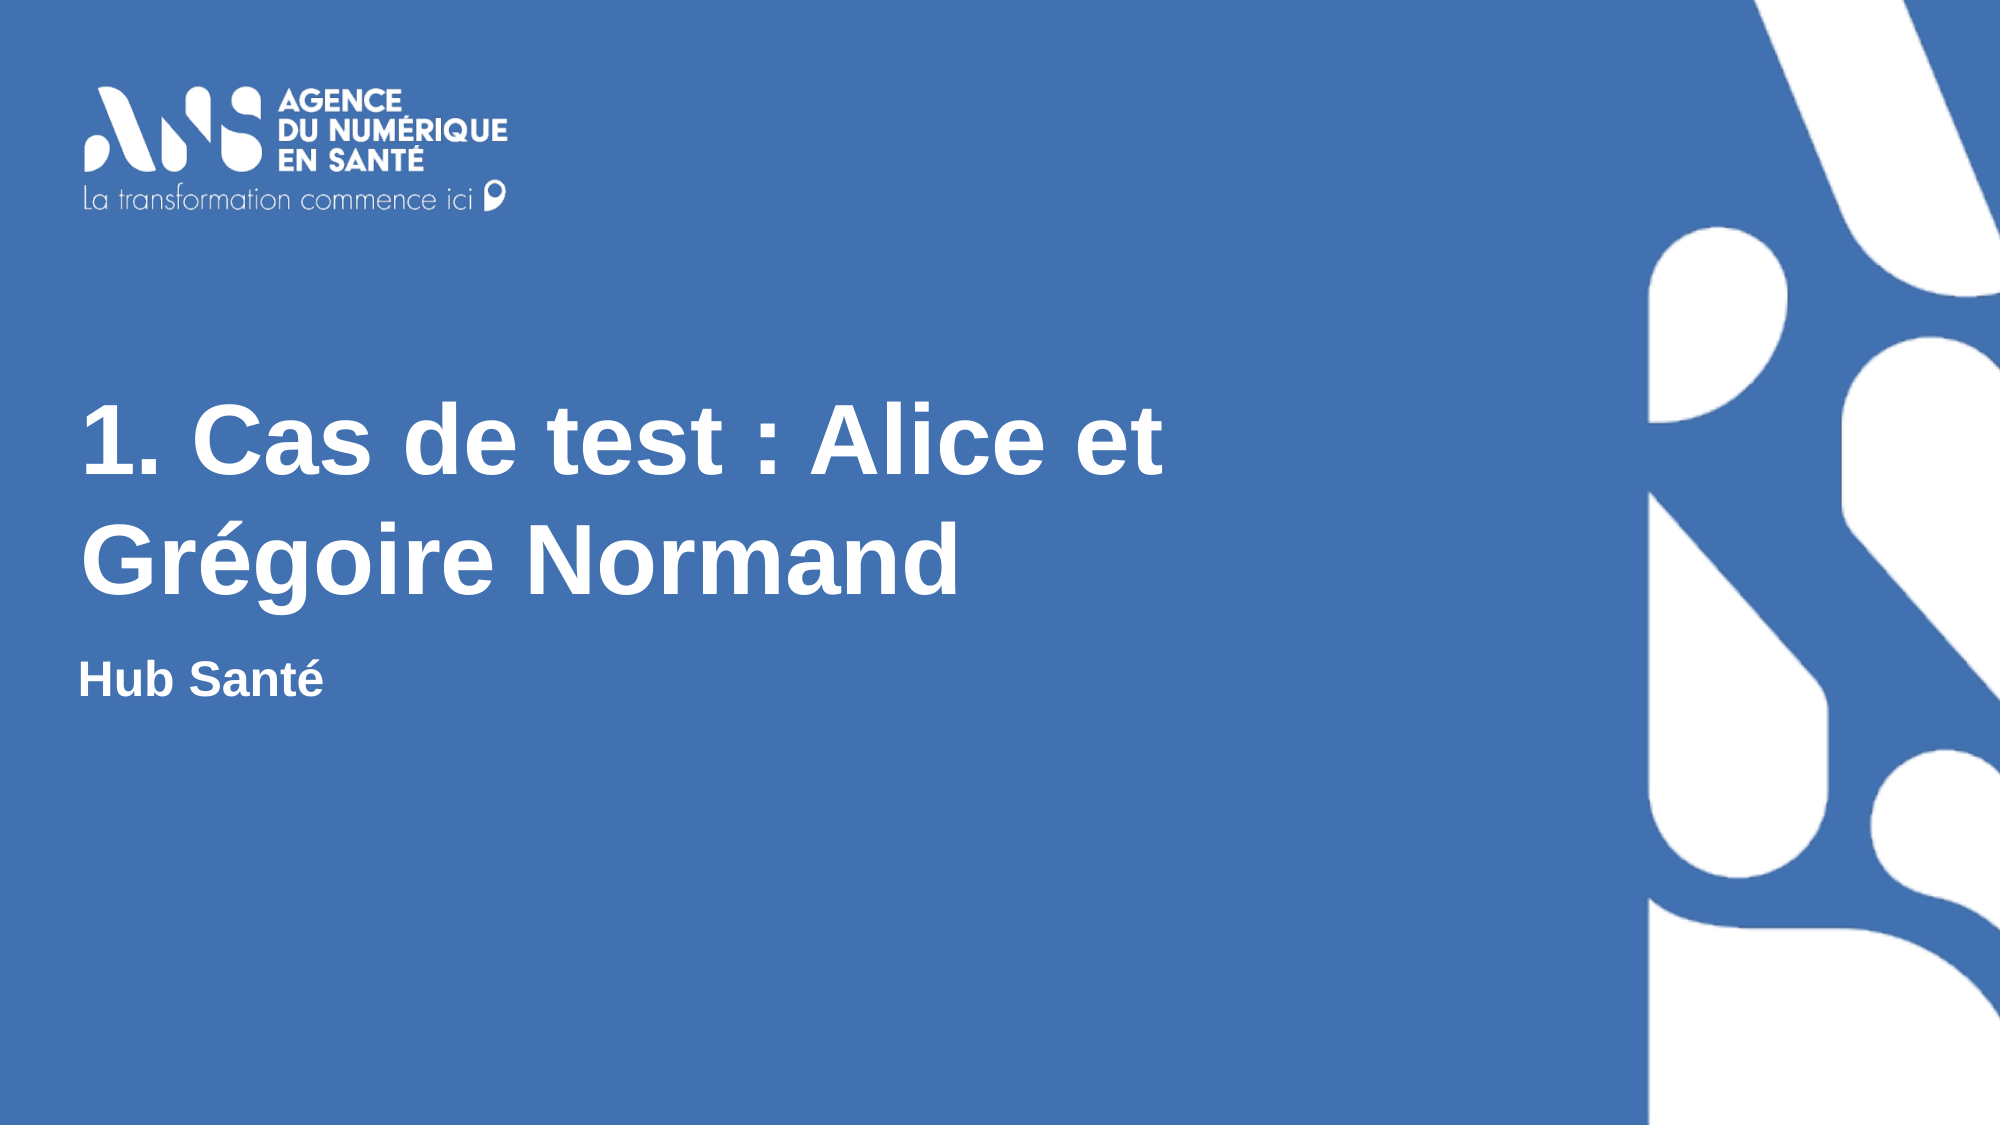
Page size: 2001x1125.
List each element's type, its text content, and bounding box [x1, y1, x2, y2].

list Hub Santé [77, 655, 783, 707]
title 1. Cas de test : Alice et Grégoire Normand [80, 374, 1502, 615]
